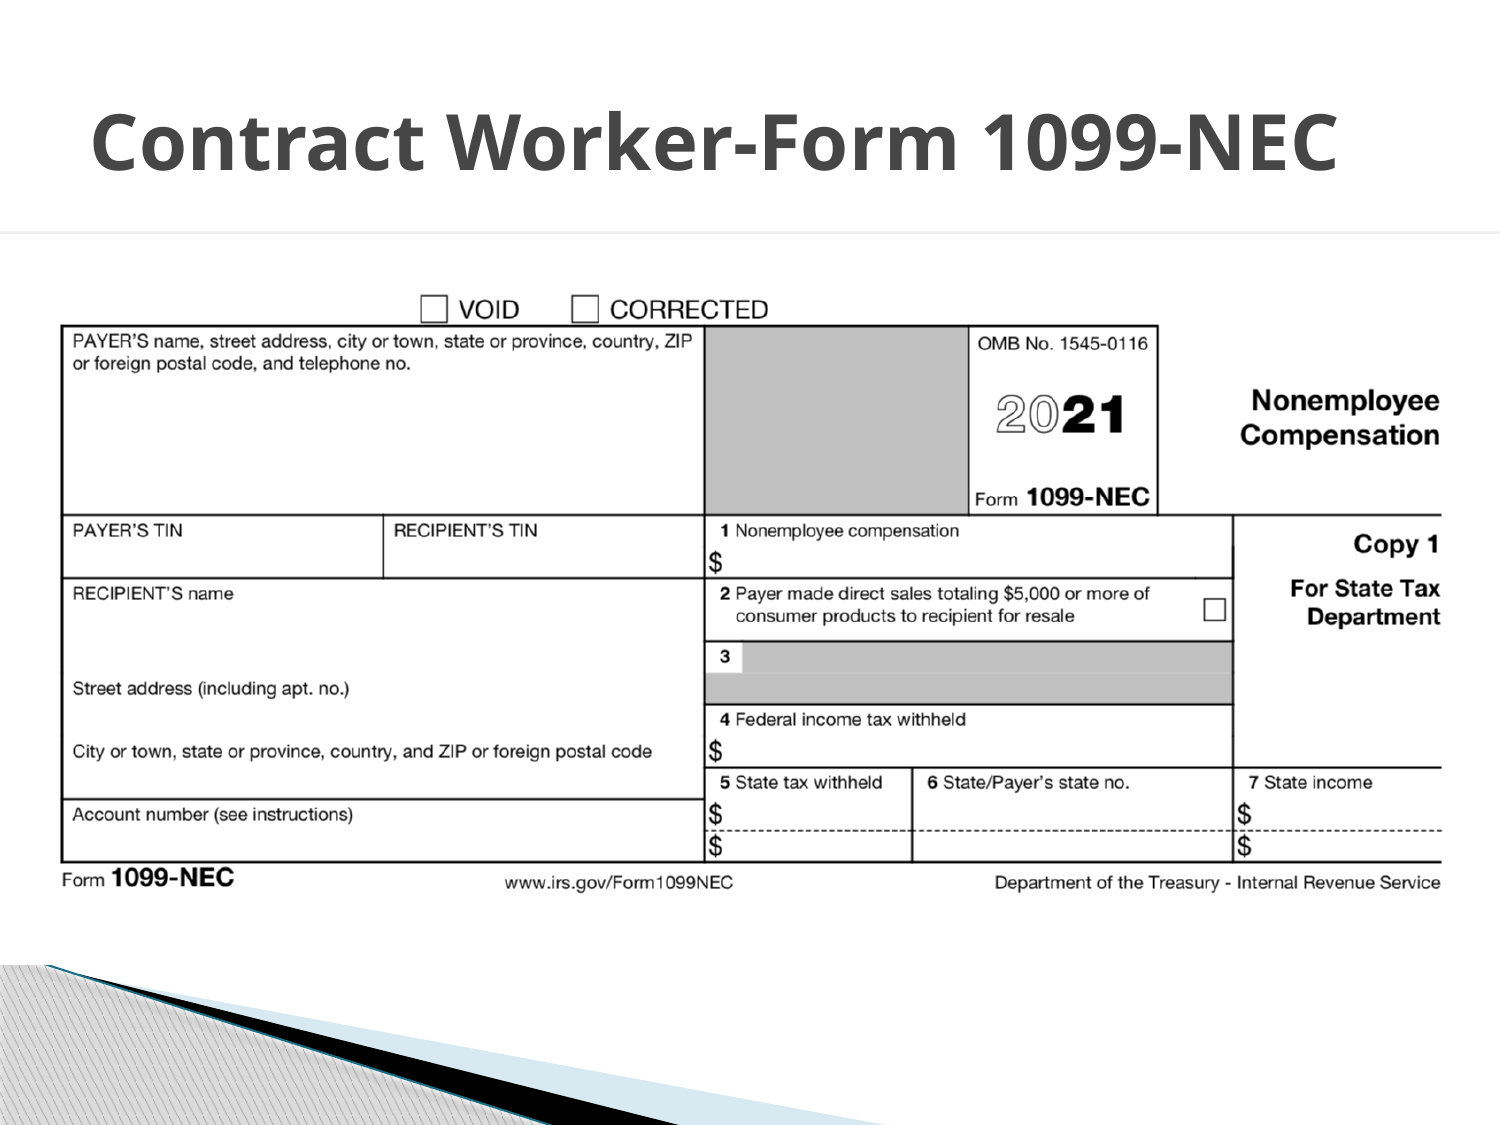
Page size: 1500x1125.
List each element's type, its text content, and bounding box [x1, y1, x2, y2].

title Contract Worker-Form 1099-NEC [75, 45, 1425, 231]
picture [0, 231, 1500, 965]
